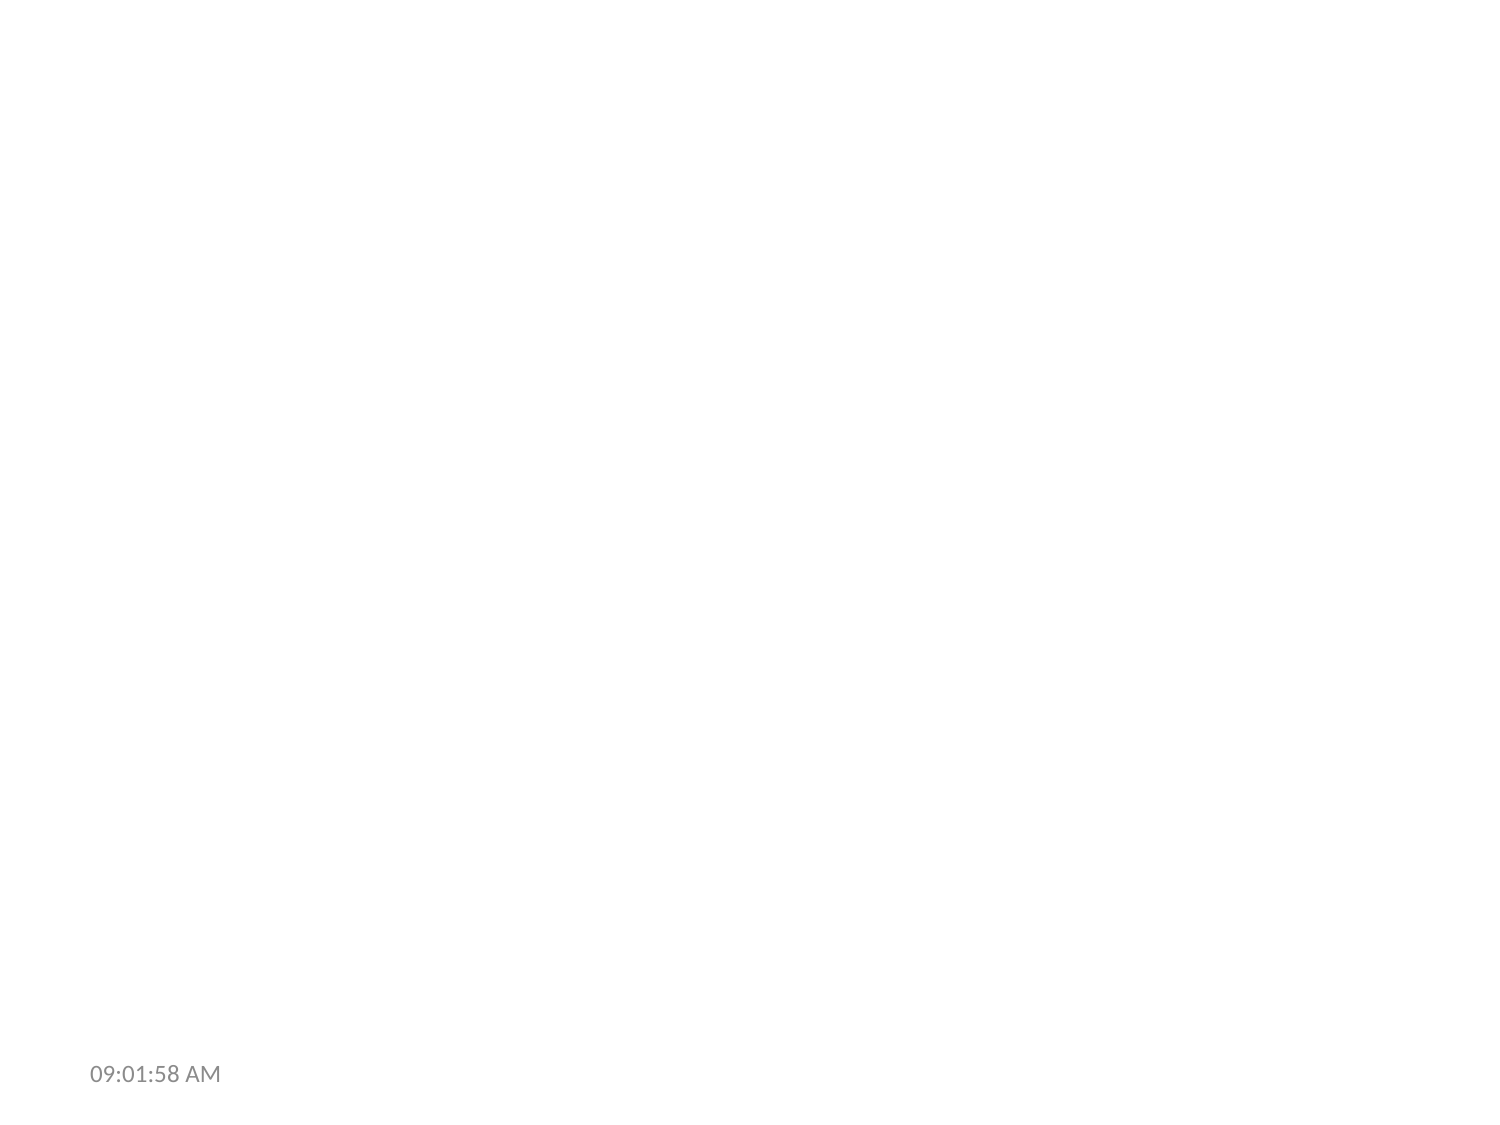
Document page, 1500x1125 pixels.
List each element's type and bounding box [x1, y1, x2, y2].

slide_number [75, 1042, 425, 1103]
